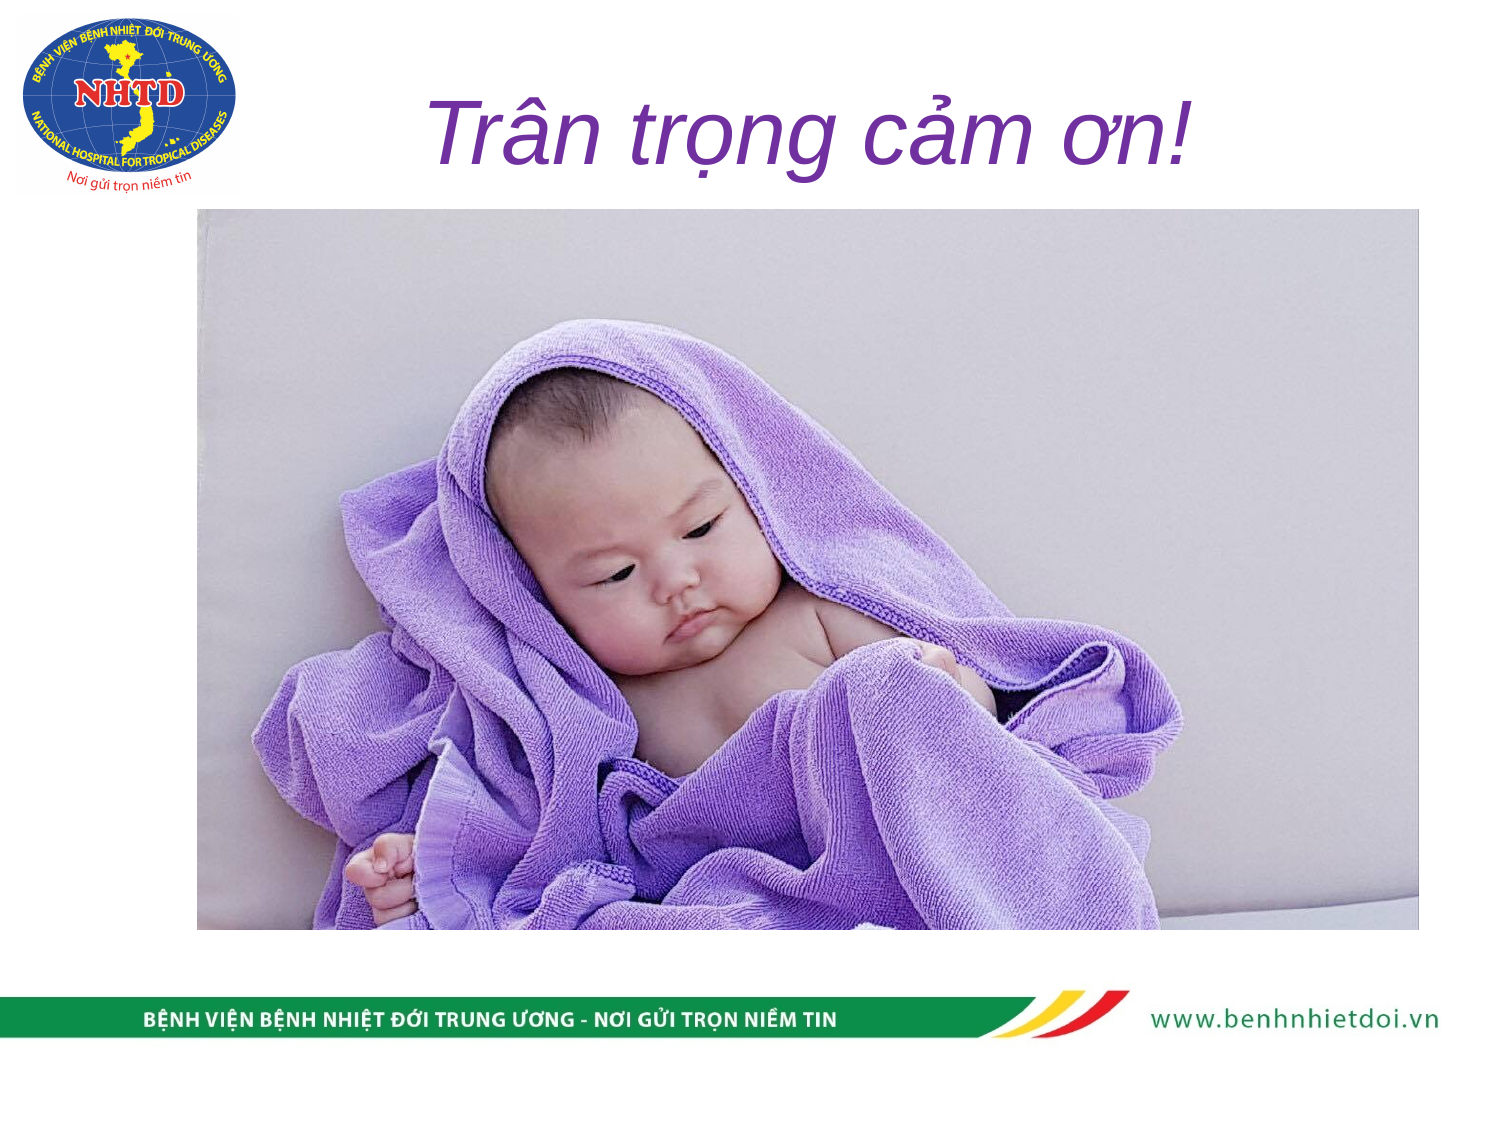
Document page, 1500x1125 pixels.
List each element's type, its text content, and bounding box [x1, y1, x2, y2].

picture [0, 0, 1500, 1125]
text_box Trân trọng cảm ơn! [226, 34, 1390, 208]
